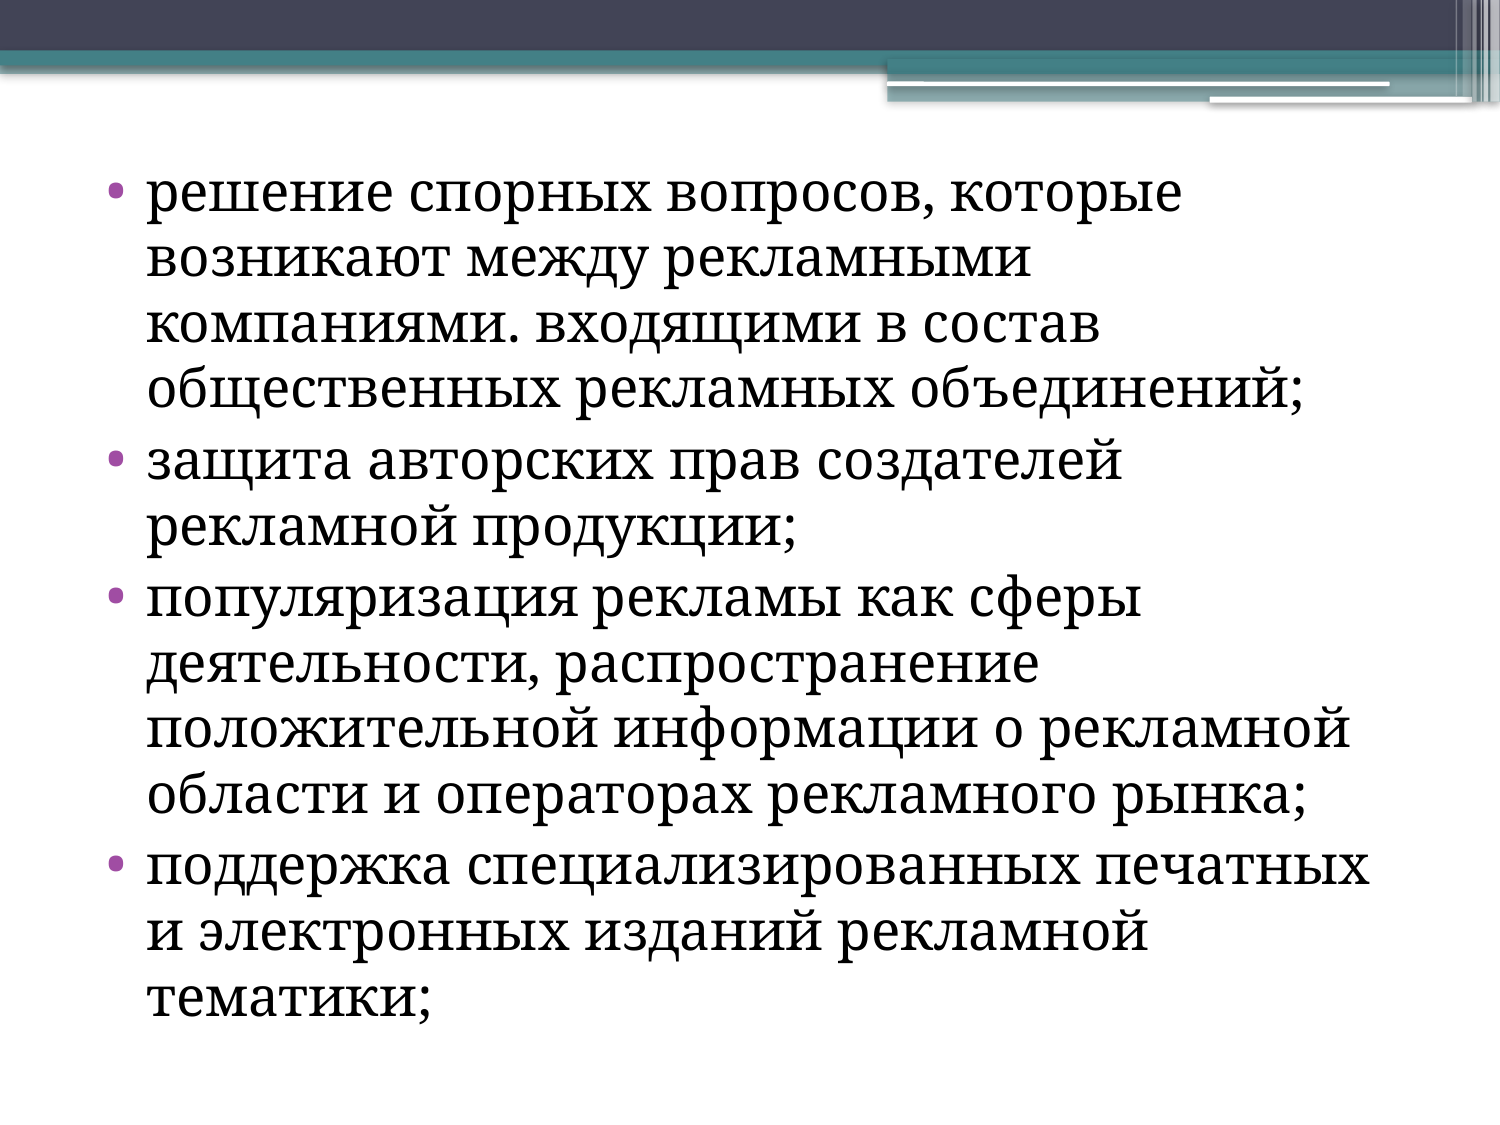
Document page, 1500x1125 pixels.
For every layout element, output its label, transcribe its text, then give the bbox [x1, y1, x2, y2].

list решение спорных вопросов, которые возникают между рекламными компаниями. входящими в состав общественных рекламных объединений; защита авторских прав создателей рекламной продукции; популяризация рекламы как сферы деятельности, распространение положительной информации о рекламной области и операторах рекламного рынка; поддержка специализированных печатных и электронных изданий рекламной тематики; [75, 149, 1425, 1047]
